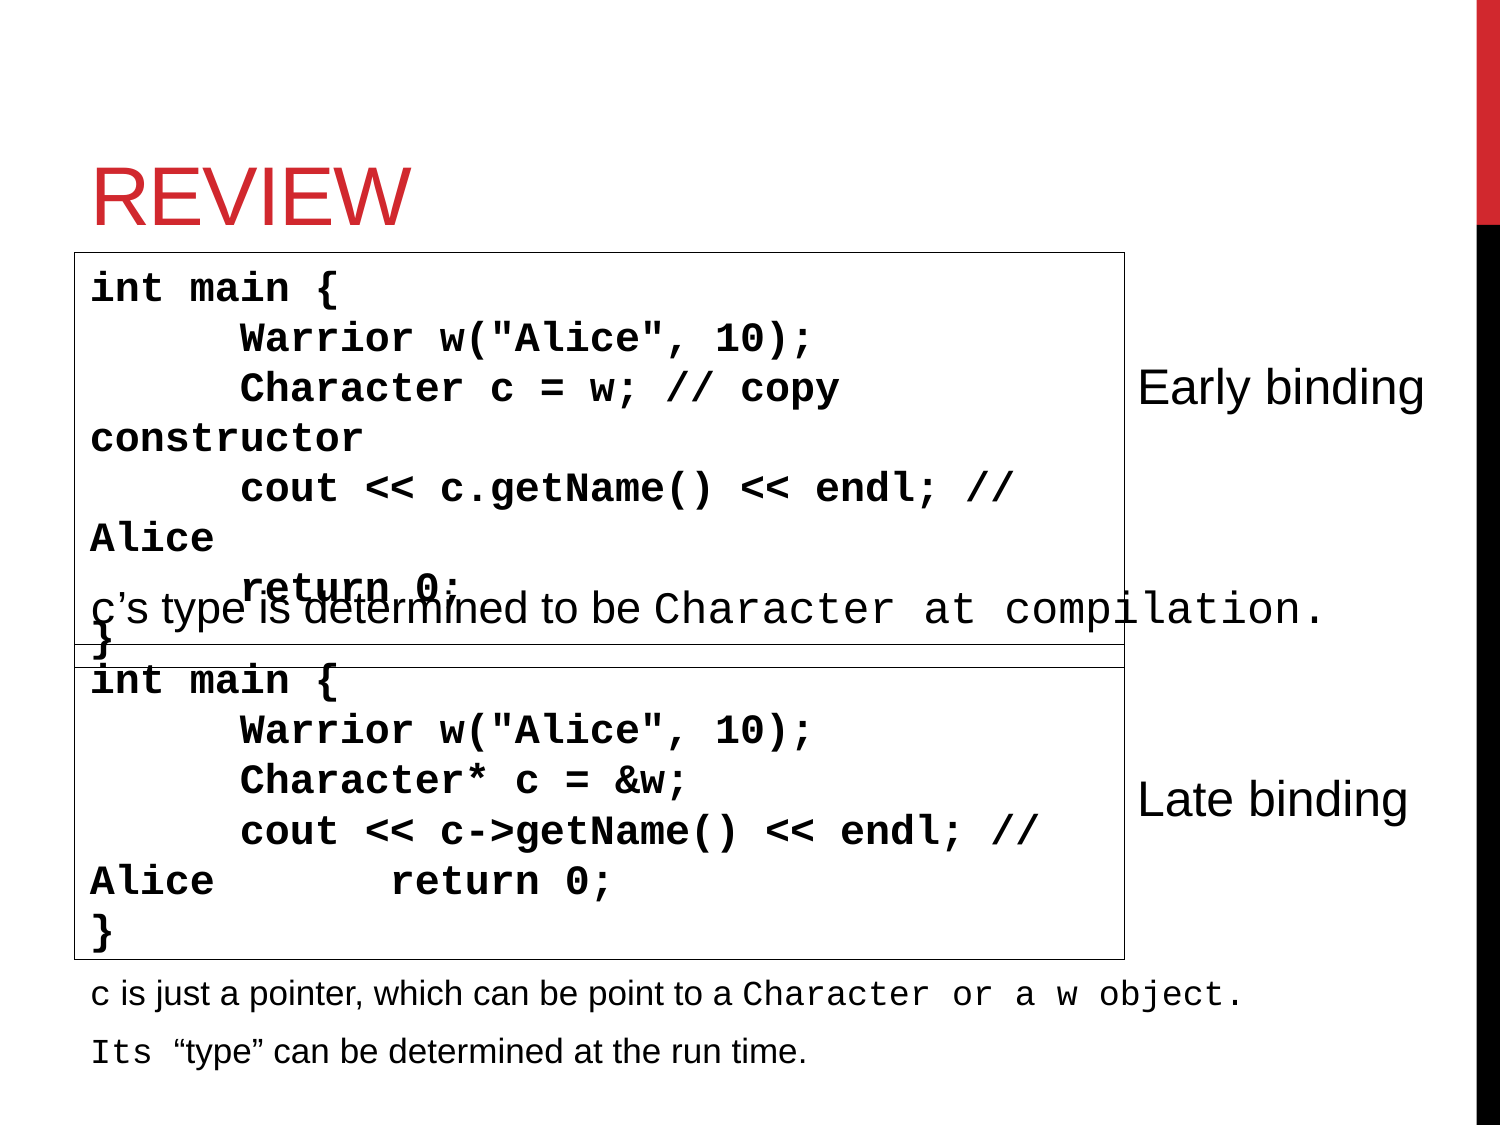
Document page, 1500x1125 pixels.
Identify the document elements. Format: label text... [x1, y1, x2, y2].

text_box c is just a pointer, which can be point to a Character or a w object. Its “type” can be determined at the run time. [75, 963, 1351, 1107]
text_box int main { Warrior w("Alice", 10); Character* c = &w; cout << c->getName() << endl; // Alice return 0; } [74, 644, 1125, 960]
list c’s type is determined to be Character at compilation. [1125, 570, 1351, 643]
text_box Late binding [1122, 758, 1481, 870]
text_box Early binding [1122, 346, 1481, 459]
title Review [75, 25, 1025, 250]
text_box int main { Warrior w("Alice", 10); Character c = w; // copy constructor cout << c.getName() << endl; // Alice return 0; } [74, 252, 1125, 644]
